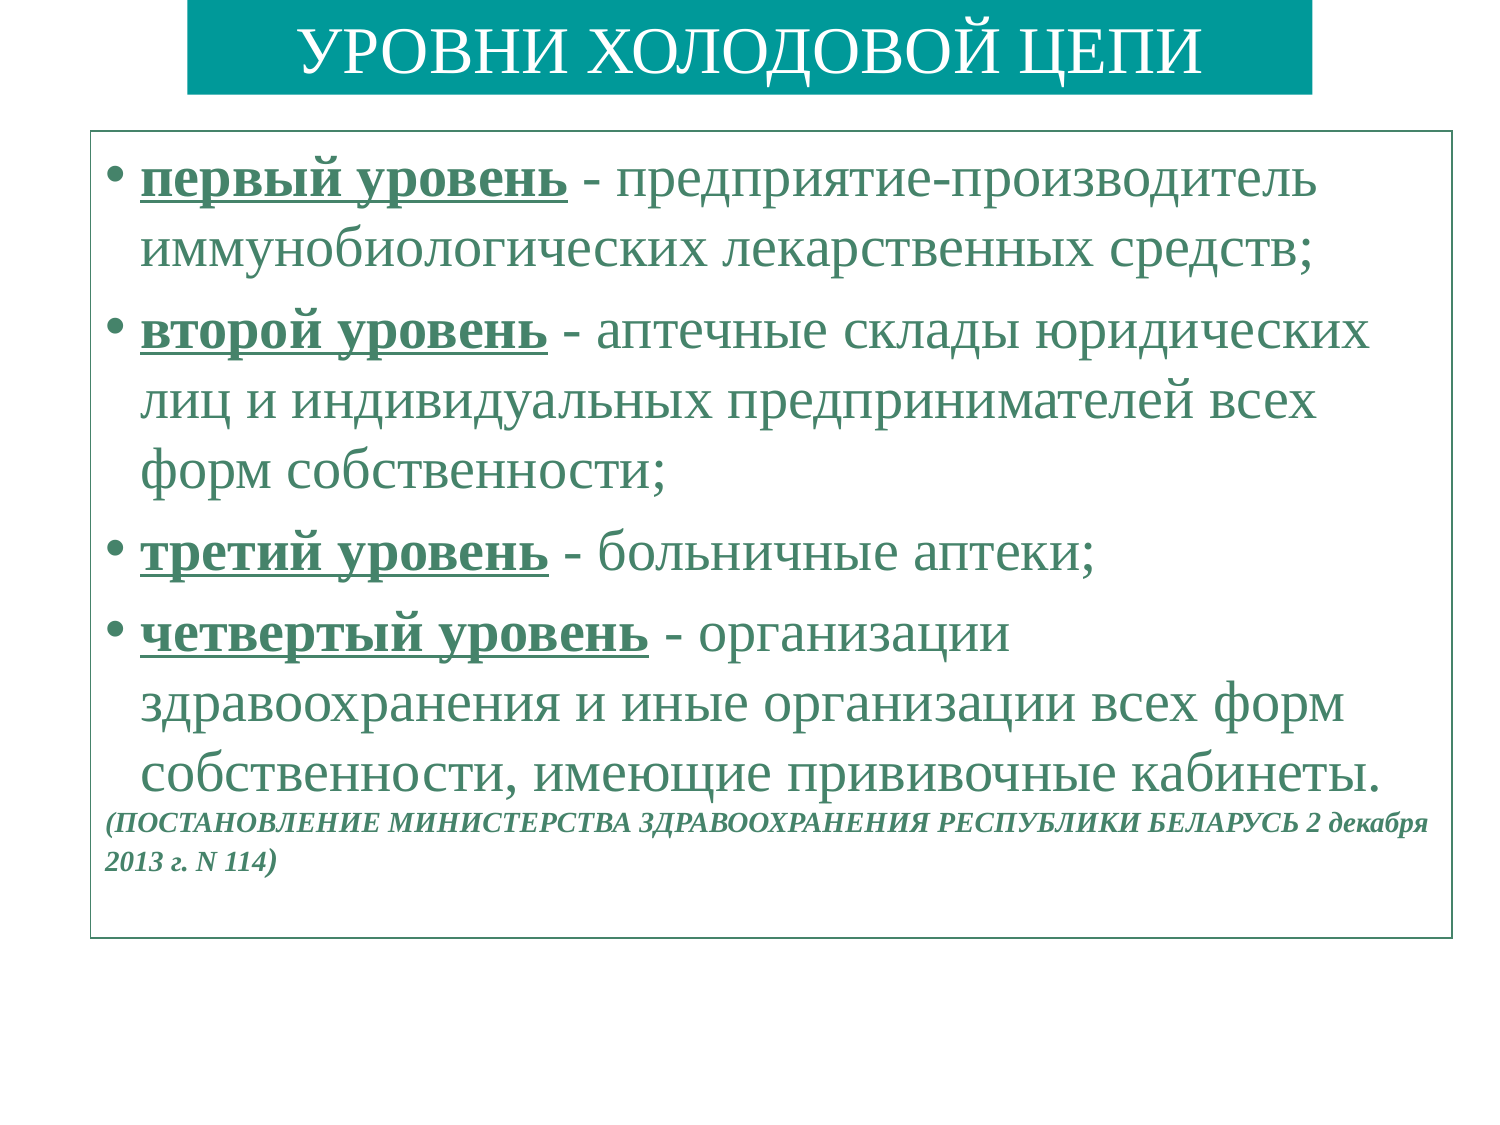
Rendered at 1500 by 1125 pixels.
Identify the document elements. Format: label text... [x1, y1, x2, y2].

text_box УРОВНИ ХОЛОДОВОЙ ЦЕПИ [187, 0, 1313, 95]
text_box первый уровень - предприятие-производитель иммунобиологических лекарственных средств; второй уровень - аптечные склады юридических лиц и индивидуальных предпринимателей всех форм собственности; третий уровень - больничные аптеки; четвертый уровень - организации здравоохранения и иные организации всех форм собственности, имеющие прививочные кабинеты. (ПОСТАНОВЛЕНИЕ МИНИСТЕРСТВА ЗДРАВООХРАНЕНИЯ РЕСПУБЛИКИ БЕЛАРУСЬ 2 декабря 2013 г. N 114) [90, 131, 1452, 939]
